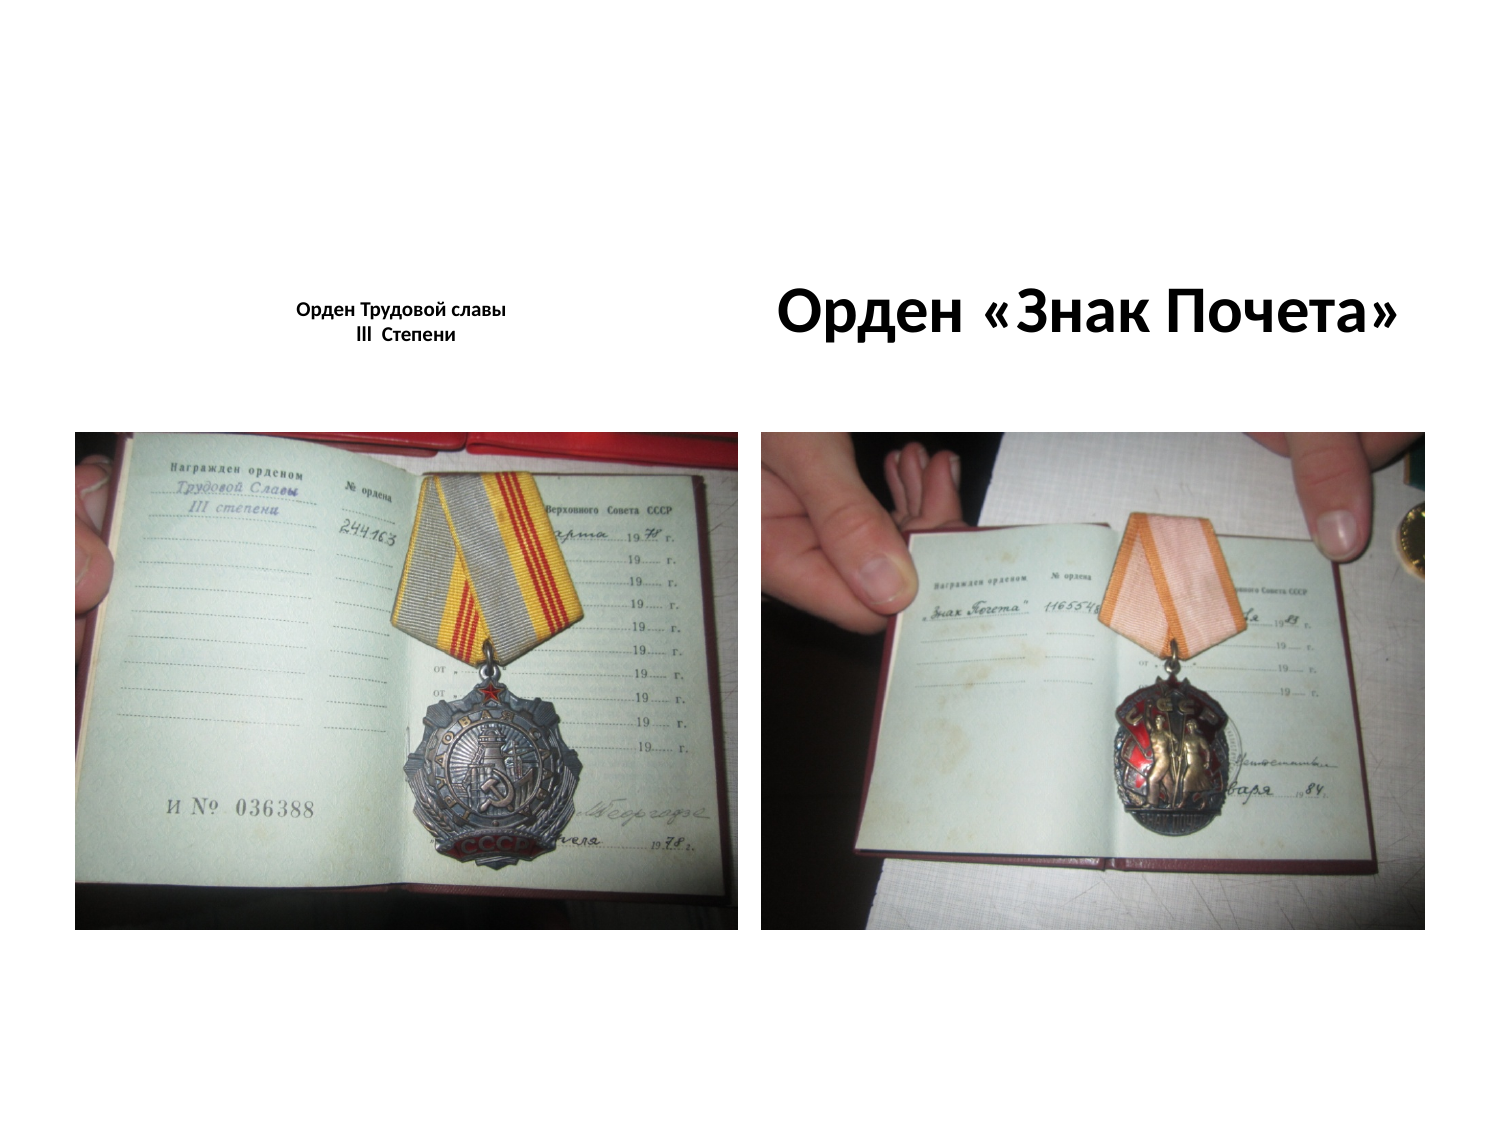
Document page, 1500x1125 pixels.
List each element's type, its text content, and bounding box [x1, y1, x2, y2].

list Орден Трудовой славы lll Степени [70, 269, 738, 357]
list Орден «Знак Почета» [761, 251, 1425, 357]
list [74, 432, 738, 930]
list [761, 431, 1426, 930]
